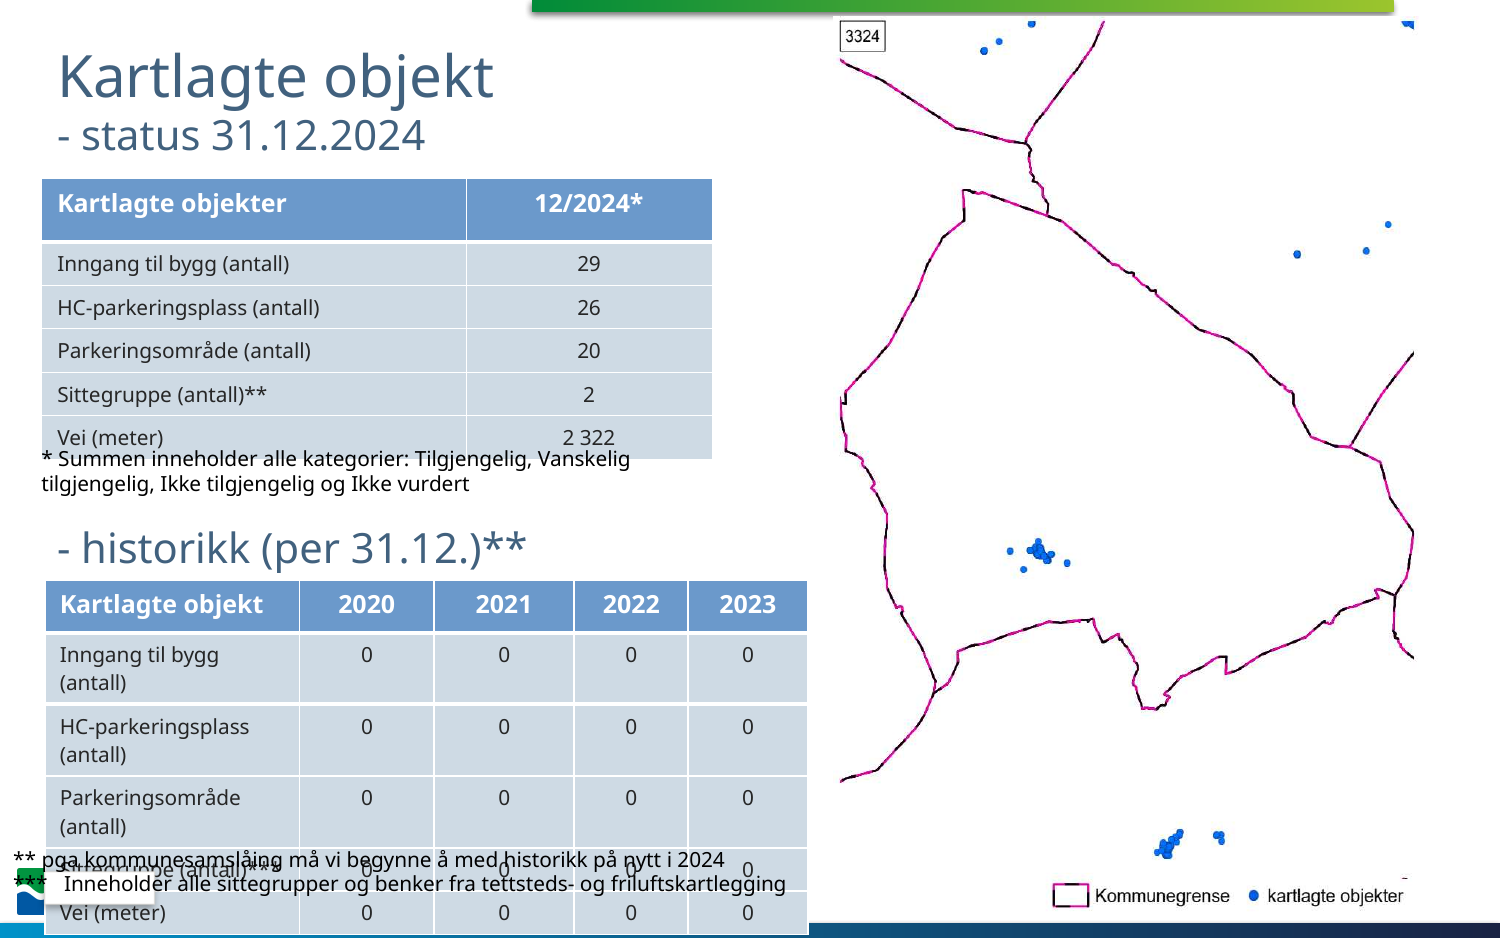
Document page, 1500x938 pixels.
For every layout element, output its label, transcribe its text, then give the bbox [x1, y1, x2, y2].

table_cell 0 [689, 706, 807, 775]
table_cell 0 [435, 635, 573, 702]
table_cell 20 [467, 329, 712, 372]
table_cell Inngang til bygg (antall) [42, 244, 466, 285]
table_header 2023 [689, 581, 807, 631]
table_header Kartlagte objekt [46, 581, 299, 631]
table_header 2020 [300, 581, 433, 631]
text_box - historikk (per 31.12.)** [42, 496, 828, 580]
text_box * Summen inneholder alle kategorier: Tilgjengelig, Vanskelig tilgjengelig, Ikke tilgjengelig og Ikke vurdert [26, 438, 711, 504]
table_header Kartlagte objekter [42, 179, 466, 240]
table_cell 0 [575, 635, 687, 702]
table_cell 0 [575, 706, 687, 775]
text_box ** pga kommunesamslåing må vi begynne å med historikk på nytt i 2024 *** Inneholder alle sittegrupper og benker fra tettsteds- og friluftskartlegging [0, 838, 802, 904]
table_header 2022 [575, 581, 687, 631]
table_cell 0 [435, 706, 573, 775]
table_cell Vei (meter) [46, 904, 299, 934]
table_cell Inngang til bygg (antall) [46, 635, 299, 702]
table_header 2021 [435, 581, 573, 631]
table_cell 2 322 [467, 416, 712, 459]
table_cell 0 [689, 892, 807, 934]
table_cell 0 [435, 777, 573, 838]
table_cell 0 [802, 849, 807, 890]
table_cell HC-parkeringsplass (antall) [46, 706, 299, 775]
table_cell Parkeringsområde (antall) [42, 329, 466, 372]
table_cell 29 [467, 244, 712, 285]
table_cell 0 [300, 904, 433, 934]
table_cell Sittegruppe (antall)** [42, 373, 466, 415]
table_cell 0 [435, 904, 573, 934]
picture [833, 16, 1419, 913]
table_cell 0 [300, 635, 433, 702]
text_box Kartlagte objekt - status 31.12.2024 [42, 24, 828, 167]
table_cell 0 [575, 904, 687, 934]
table_cell Vei (meter) [42, 416, 466, 438]
table_cell 0 [300, 777, 433, 838]
table_cell 26 [467, 286, 712, 328]
table_cell 0 [575, 777, 687, 838]
table_cell 0 [689, 635, 807, 702]
table_cell 0 [689, 777, 807, 847]
table_cell HC-parkeringsplass (antall) [42, 286, 466, 328]
table_header 12/2024* [467, 179, 712, 240]
table_cell 0 [300, 706, 433, 775]
table_cell 2 [467, 373, 712, 415]
table_cell Parkeringsområde (antall) [46, 777, 299, 838]
